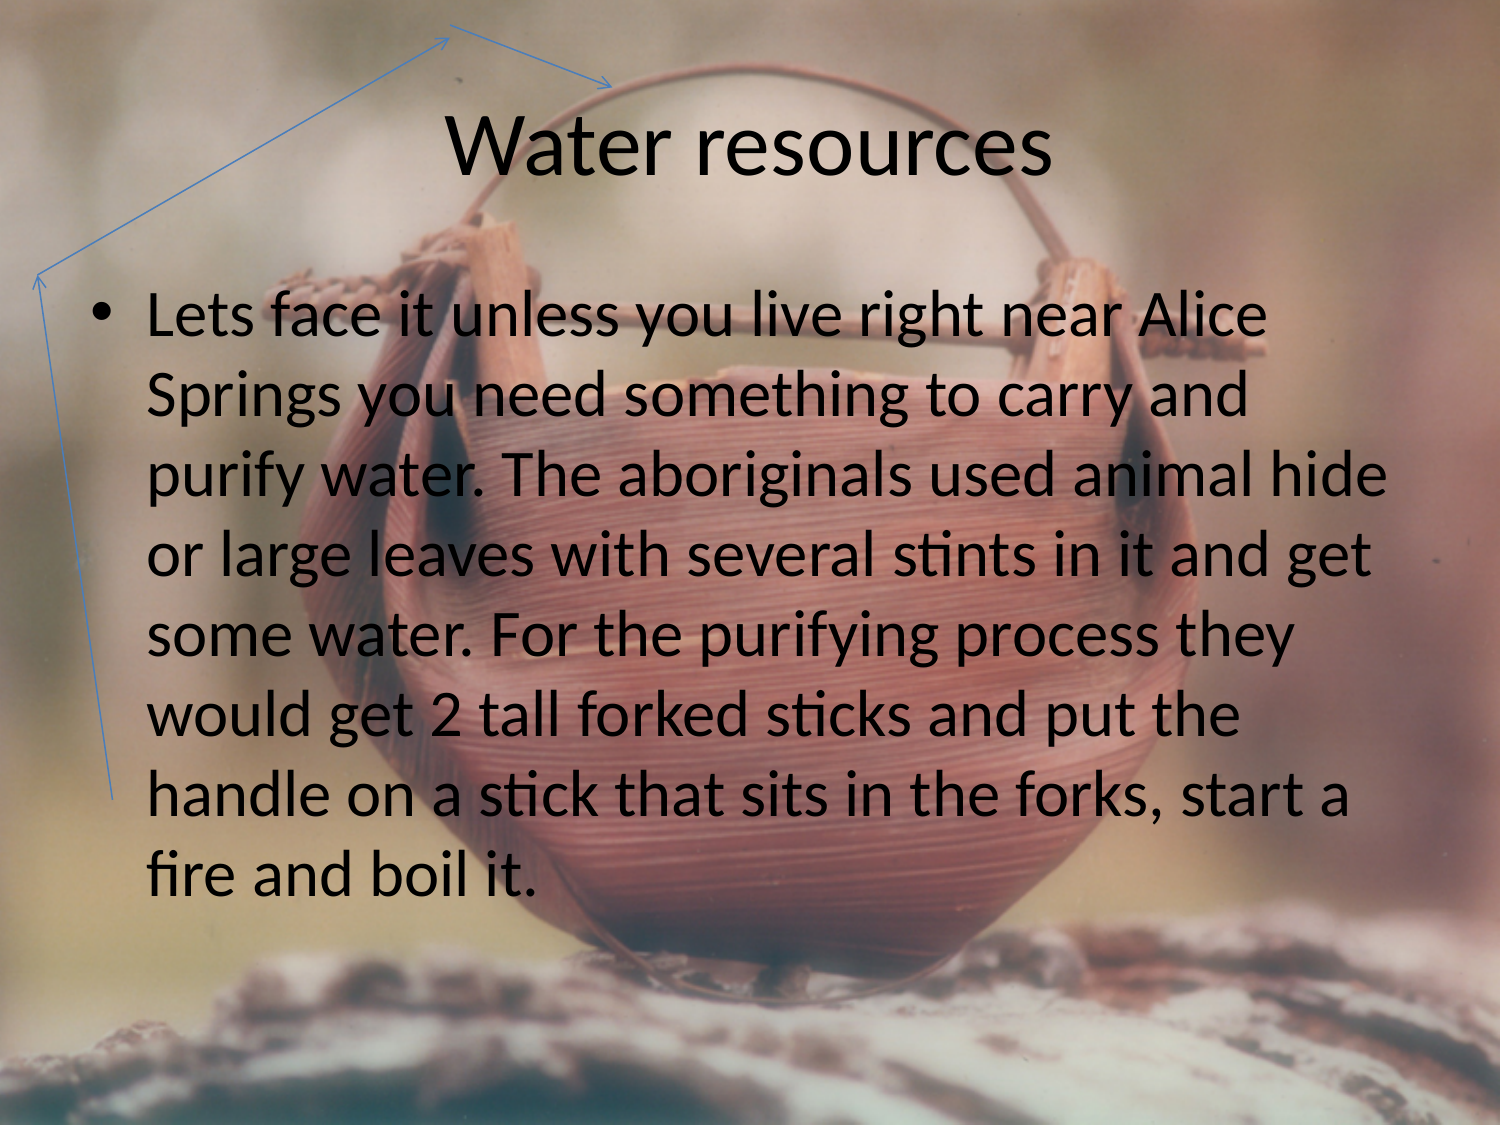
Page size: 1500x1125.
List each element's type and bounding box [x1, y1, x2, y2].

text_box [37, 37, 451, 276]
picture [0, 0, 1500, 1125]
text_box [0, 499, 338, 576]
text_box [449, 24, 613, 88]
